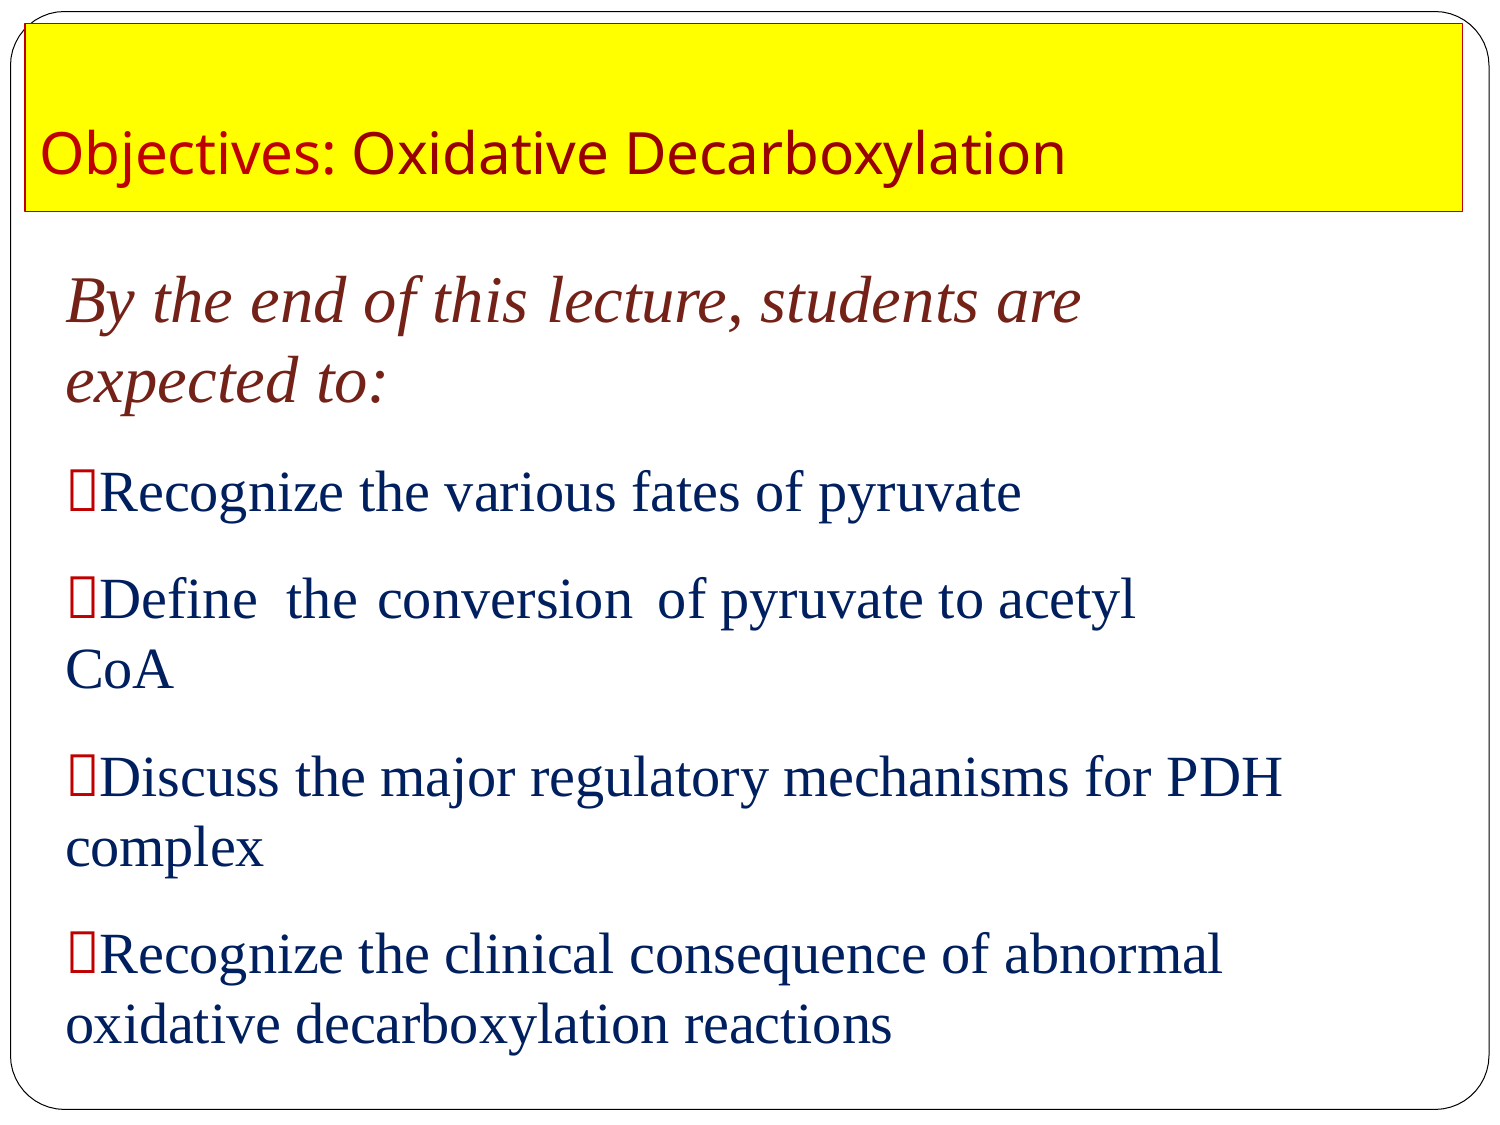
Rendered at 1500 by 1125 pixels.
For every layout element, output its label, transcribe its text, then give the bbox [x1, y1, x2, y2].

title Objectives: Oxidative Decarboxylation [24, 23, 1463, 212]
list By the end of this lecture, students are expected to: Recognize the various fates of pyruvate Define the conversion of pyruvate to acetyl CoA Discuss the major regulatory mechanisms for PDH complex Recognize the clinical consequence of abnormal oxidative decarboxylation reactions [62, 255, 1437, 1056]
